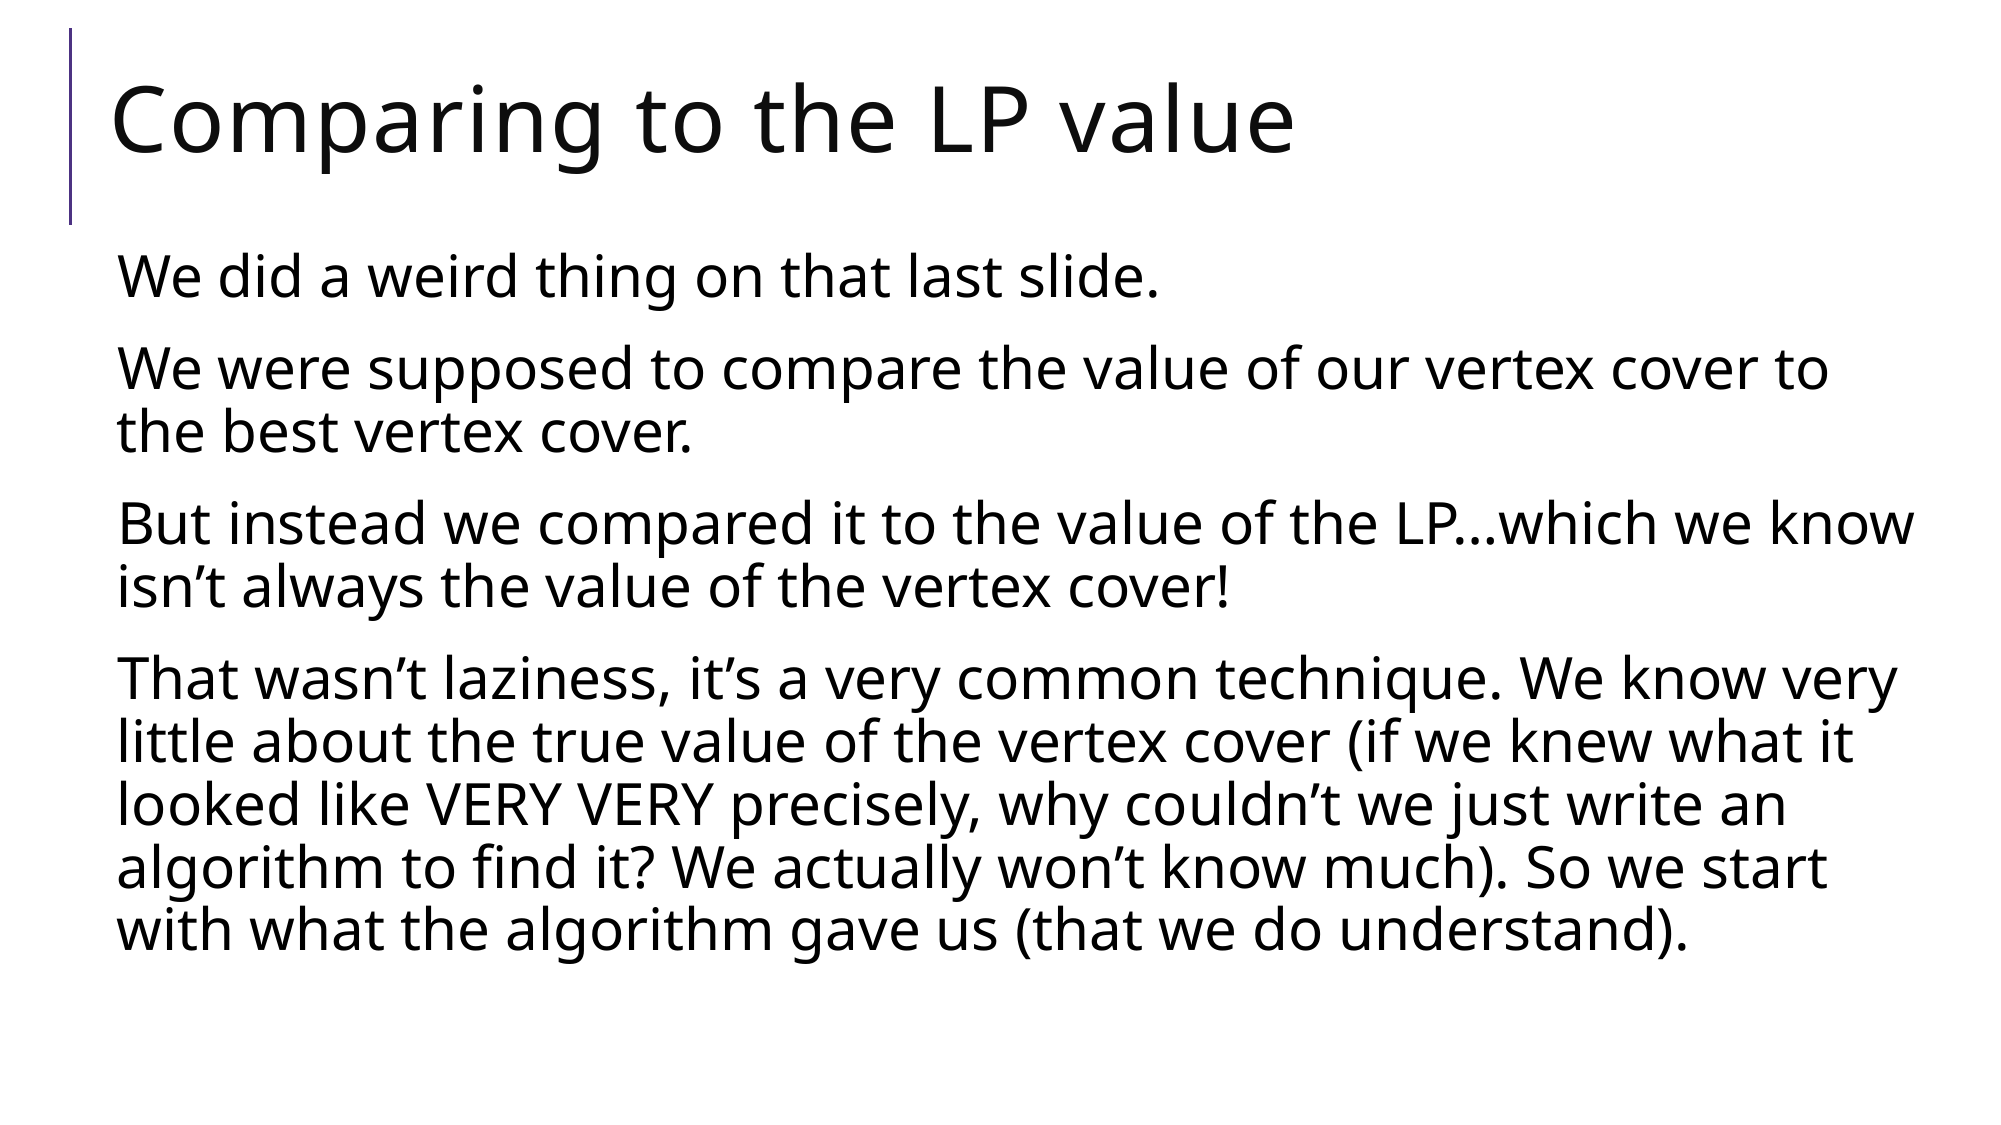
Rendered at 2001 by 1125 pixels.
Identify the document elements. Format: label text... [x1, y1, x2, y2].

title Comparing to the LP value [94, 43, 1930, 210]
list We did a weird thing on that last slide. We were supposed to compare the value of our vertex cover to the best vertex cover. But instead we compared it to the value of the LP…which we know isn’t always the value of the vertex cover! That wasn’t laziness, it’s a very common technique. We know very little about the true value of the vertex cover (if we knew what it looked like VERY VERY precisely, why couldn’t we just write an algorithm to find it? We actually won’t know much). So we start with what the algorithm gave us (that we do understand). [94, 240, 1930, 1035]
